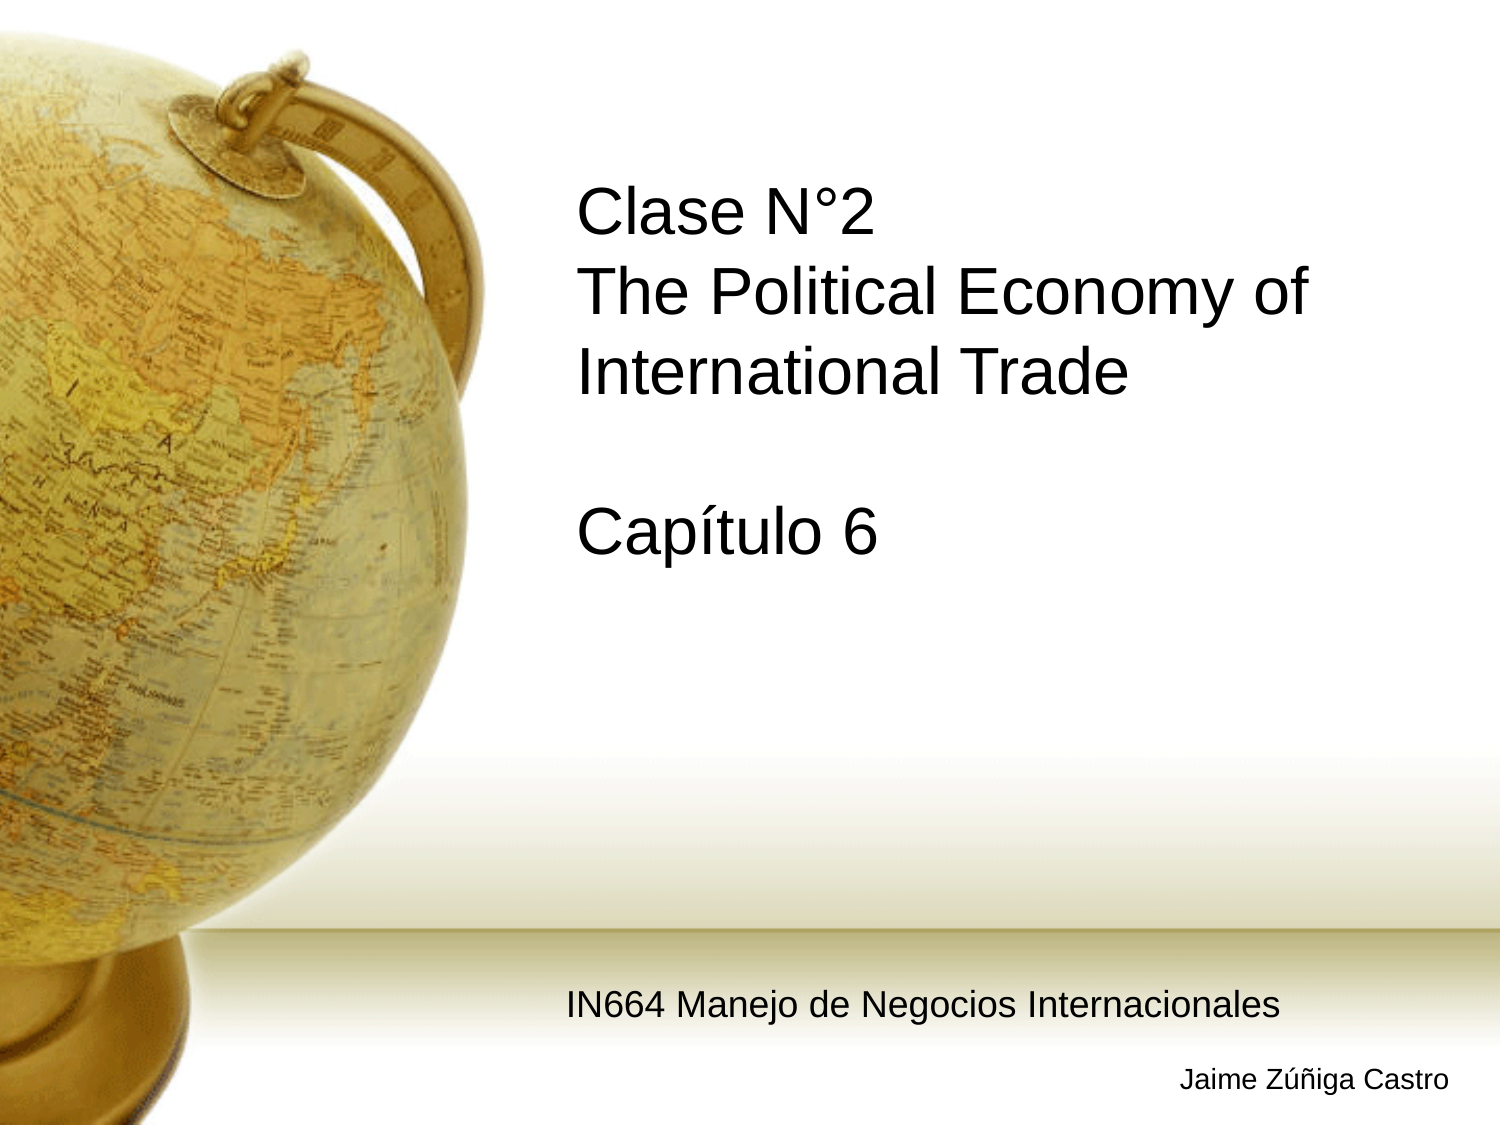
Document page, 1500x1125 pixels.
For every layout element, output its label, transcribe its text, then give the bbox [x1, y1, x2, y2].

picture [0, 0, 1500, 1125]
text_box Jaime Zúñiga Castro [653, 1053, 1465, 1114]
title Clase N°2 The Political Economy of International Trade Capítulo 6 [560, 187, 1384, 576]
subtitle IN664 Manejo de Negocios Internacionales [550, 972, 1363, 1055]
